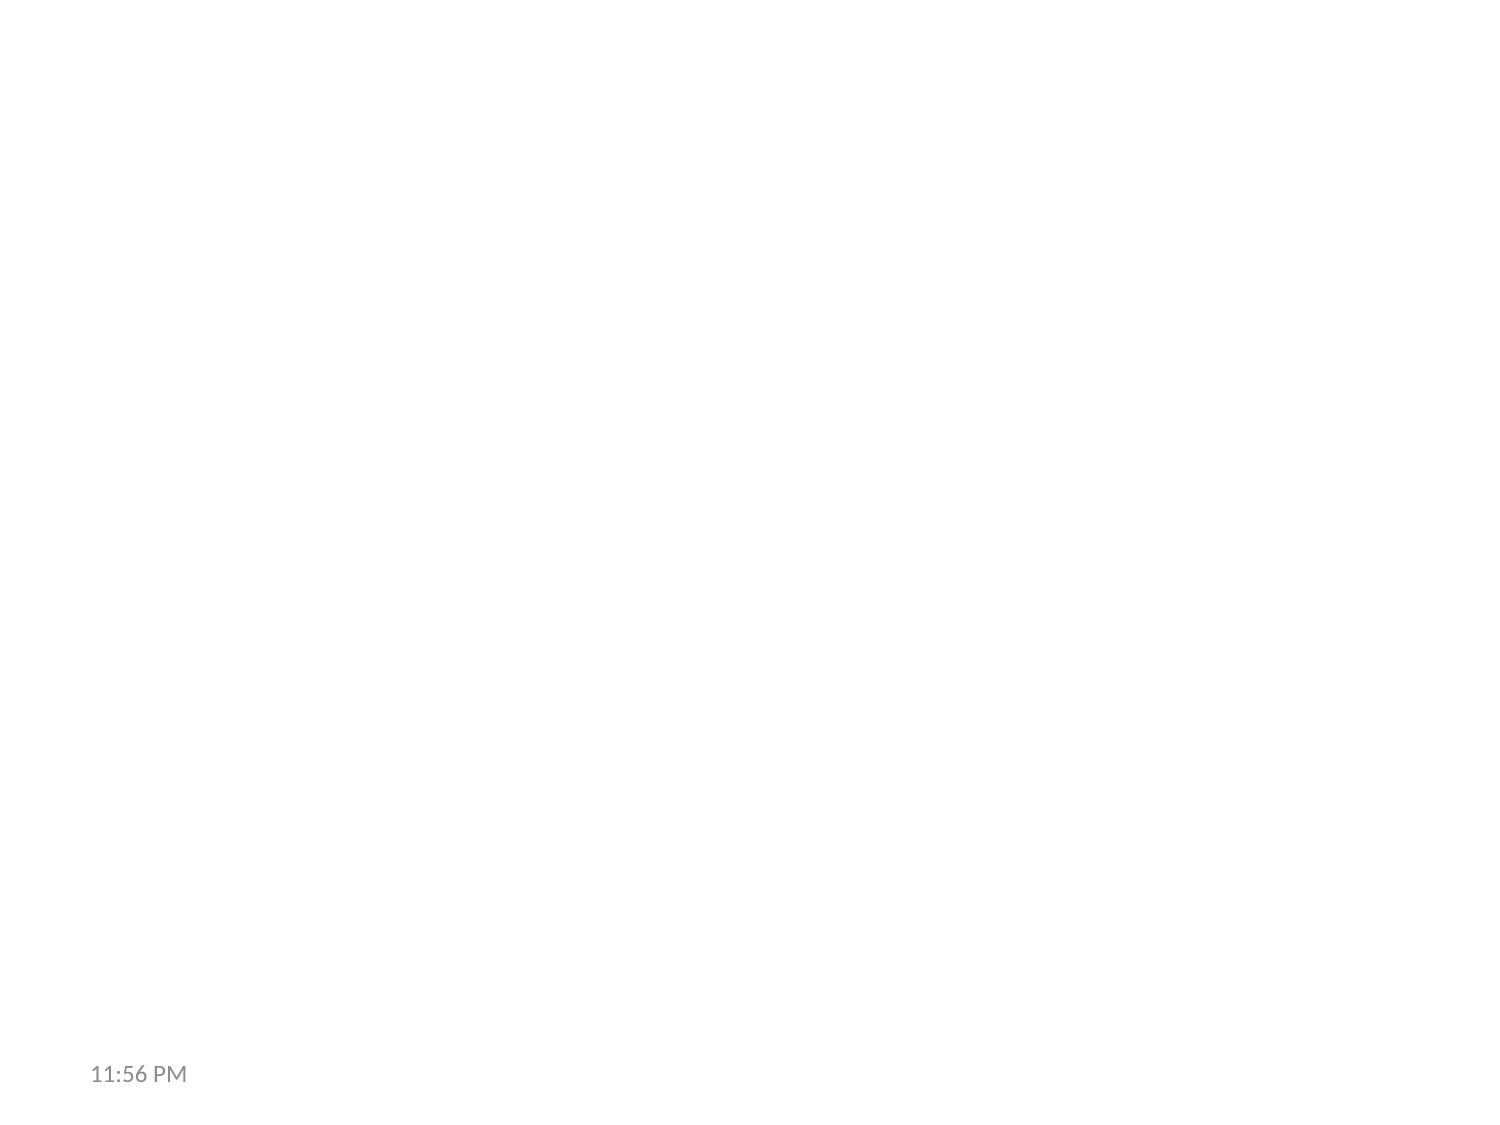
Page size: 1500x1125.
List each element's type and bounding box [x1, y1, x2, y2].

slide_number [75, 1042, 425, 1103]
